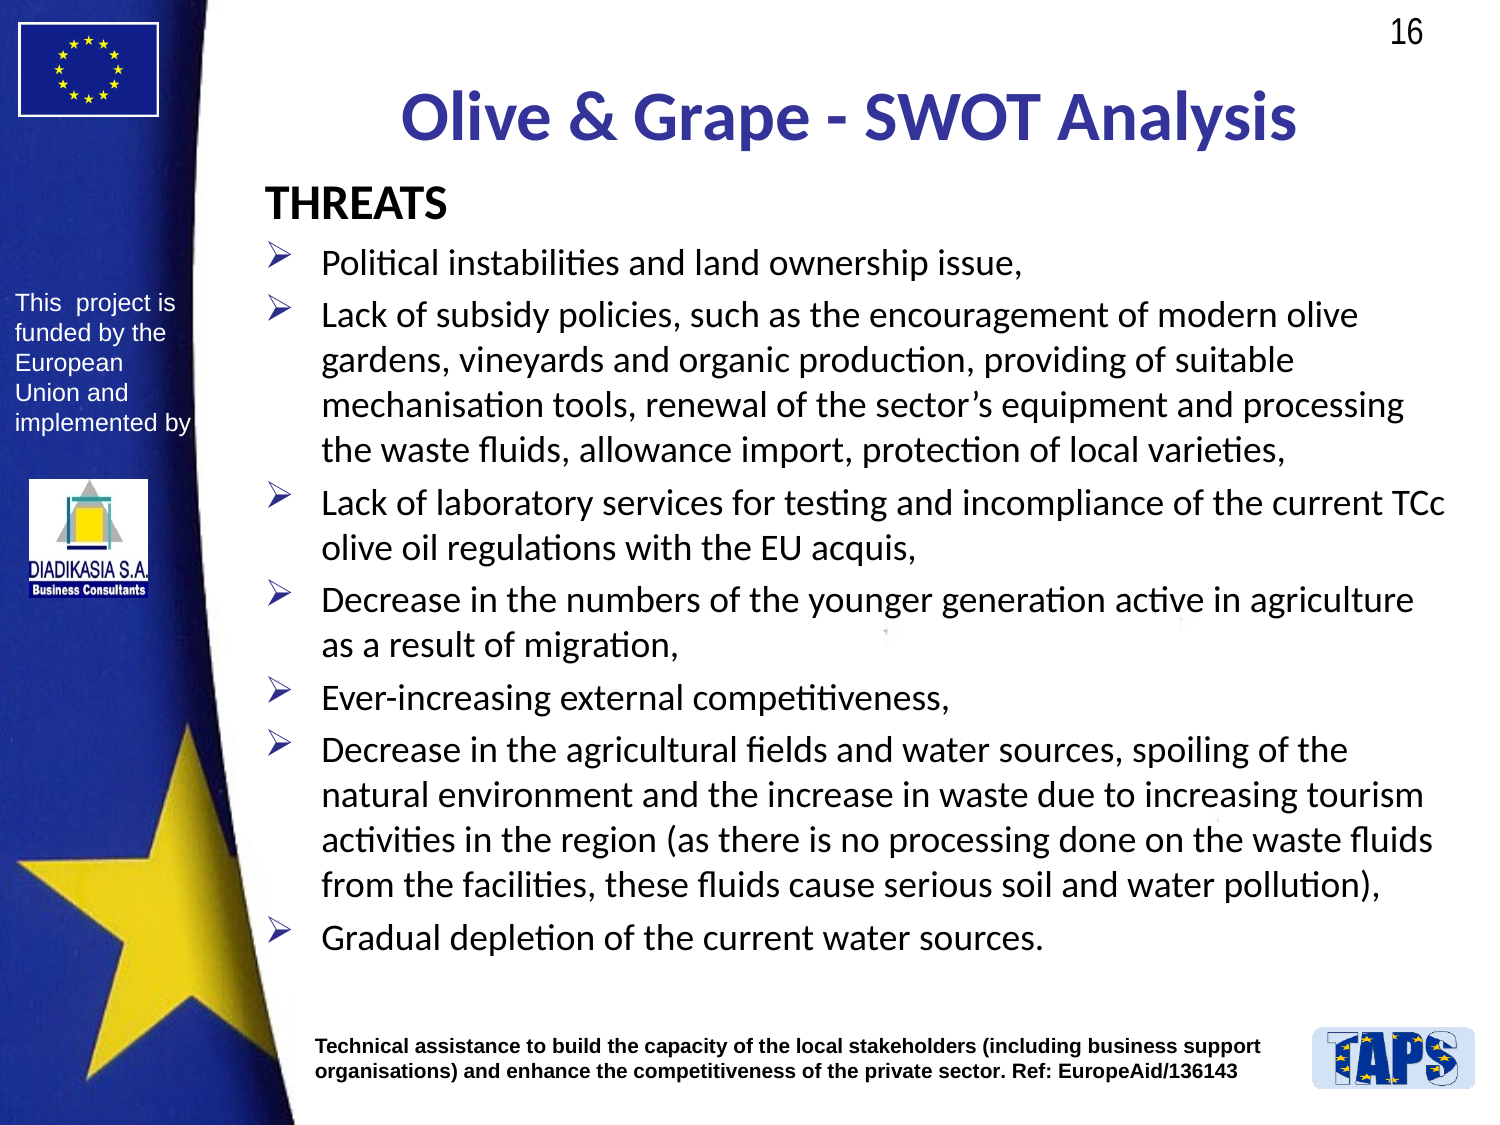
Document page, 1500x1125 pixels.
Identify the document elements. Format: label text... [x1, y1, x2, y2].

list THREATS Political instabilities and land ownership issue, Lack of subsidy policies, such as the encouragement of modern olive gardens, vineyards and organic production, providing of suitable mechanisation tools, renewal of the sector’s equipment and processing the waste fluids, allowance import, protection of local varieties, Lack of laboratory services for testing and incompliance of the current TCc olive oil regulations with the EU acquis, Decrease in the numbers of the younger generation active in agriculture as a result of migration, Ever-increasing external competitiveness, Decrease in the agricultural fields and water sources, spoiling of the natural environment and the increase in waste due to increasing tourism activities in the region (as there is no processing done on the waste fluids from the facilities, these fluids cause serious soil and water pollution), Gradual depletion of the current water sources. [249, 162, 1463, 976]
picture [0, 0, 1500, 1125]
title Olive & Grape - SWOT Analysis [237, 61, 1463, 163]
